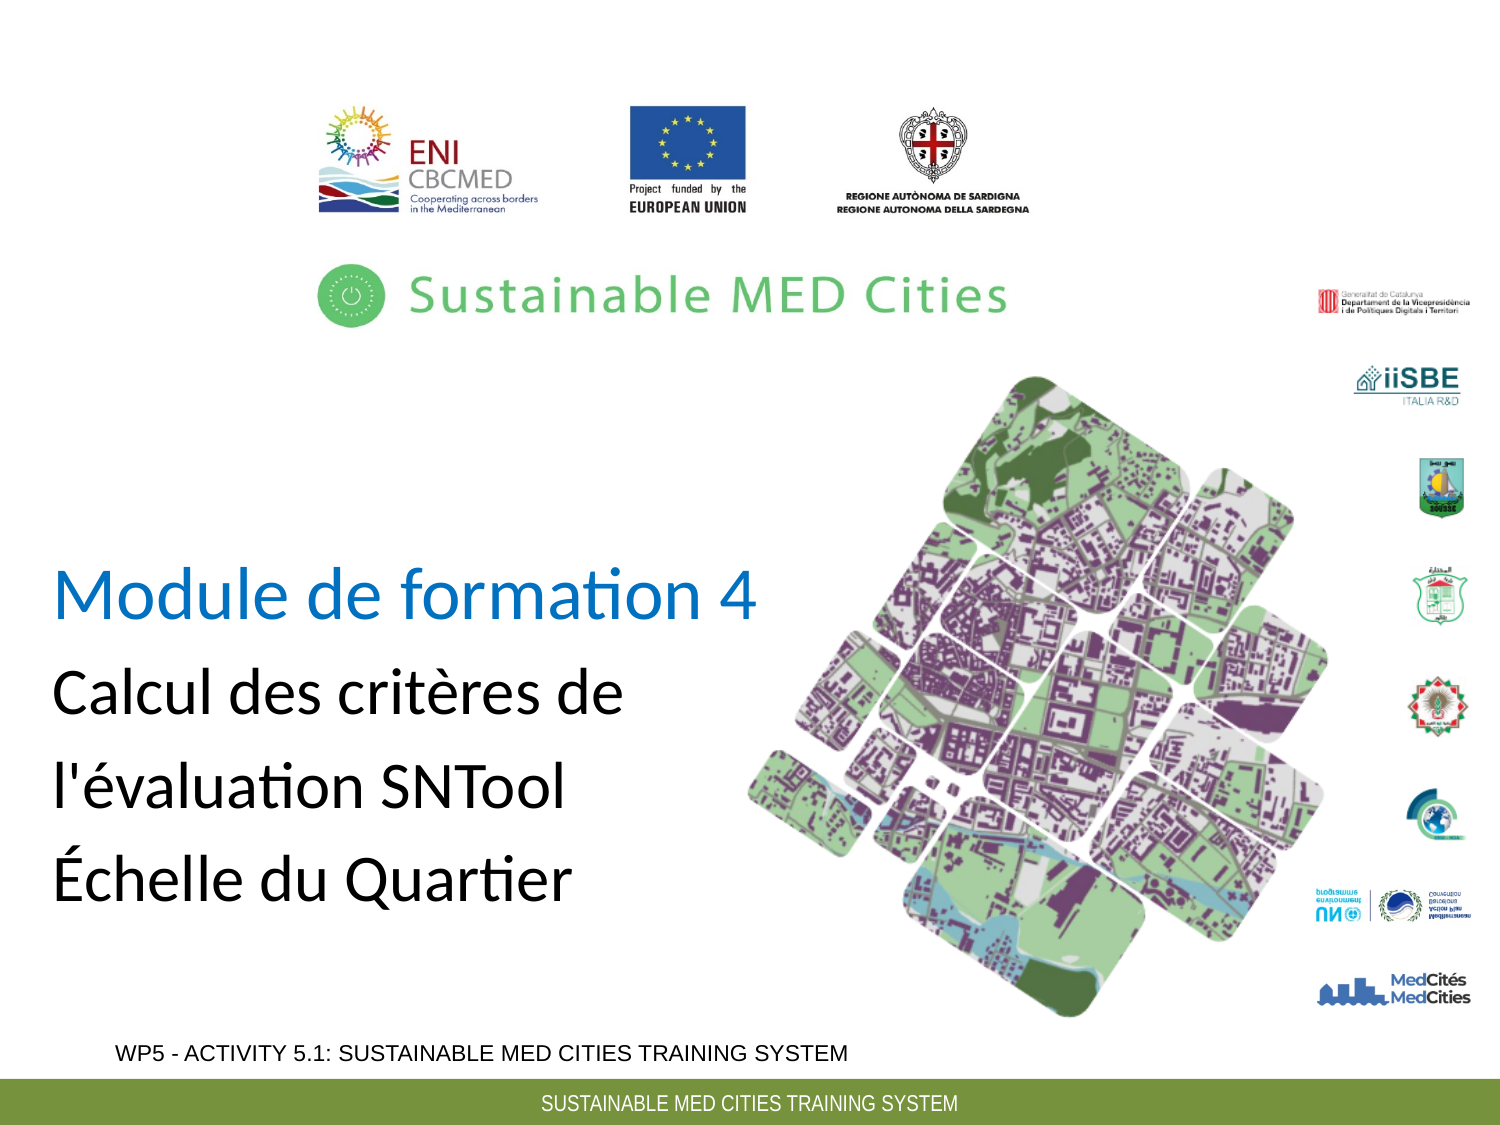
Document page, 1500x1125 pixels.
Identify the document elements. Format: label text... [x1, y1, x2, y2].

picture [1313, 970, 1474, 1008]
picture [1313, 279, 1474, 321]
picture [1313, 885, 1474, 924]
picture [284, 84, 1486, 1078]
picture [1346, 363, 1474, 411]
picture [1414, 455, 1474, 523]
picture [1396, 786, 1474, 847]
text_box Module de formation 4 Calcul des critères de l'évaluation SNTool Échelle du Quartier [37, 537, 793, 951]
